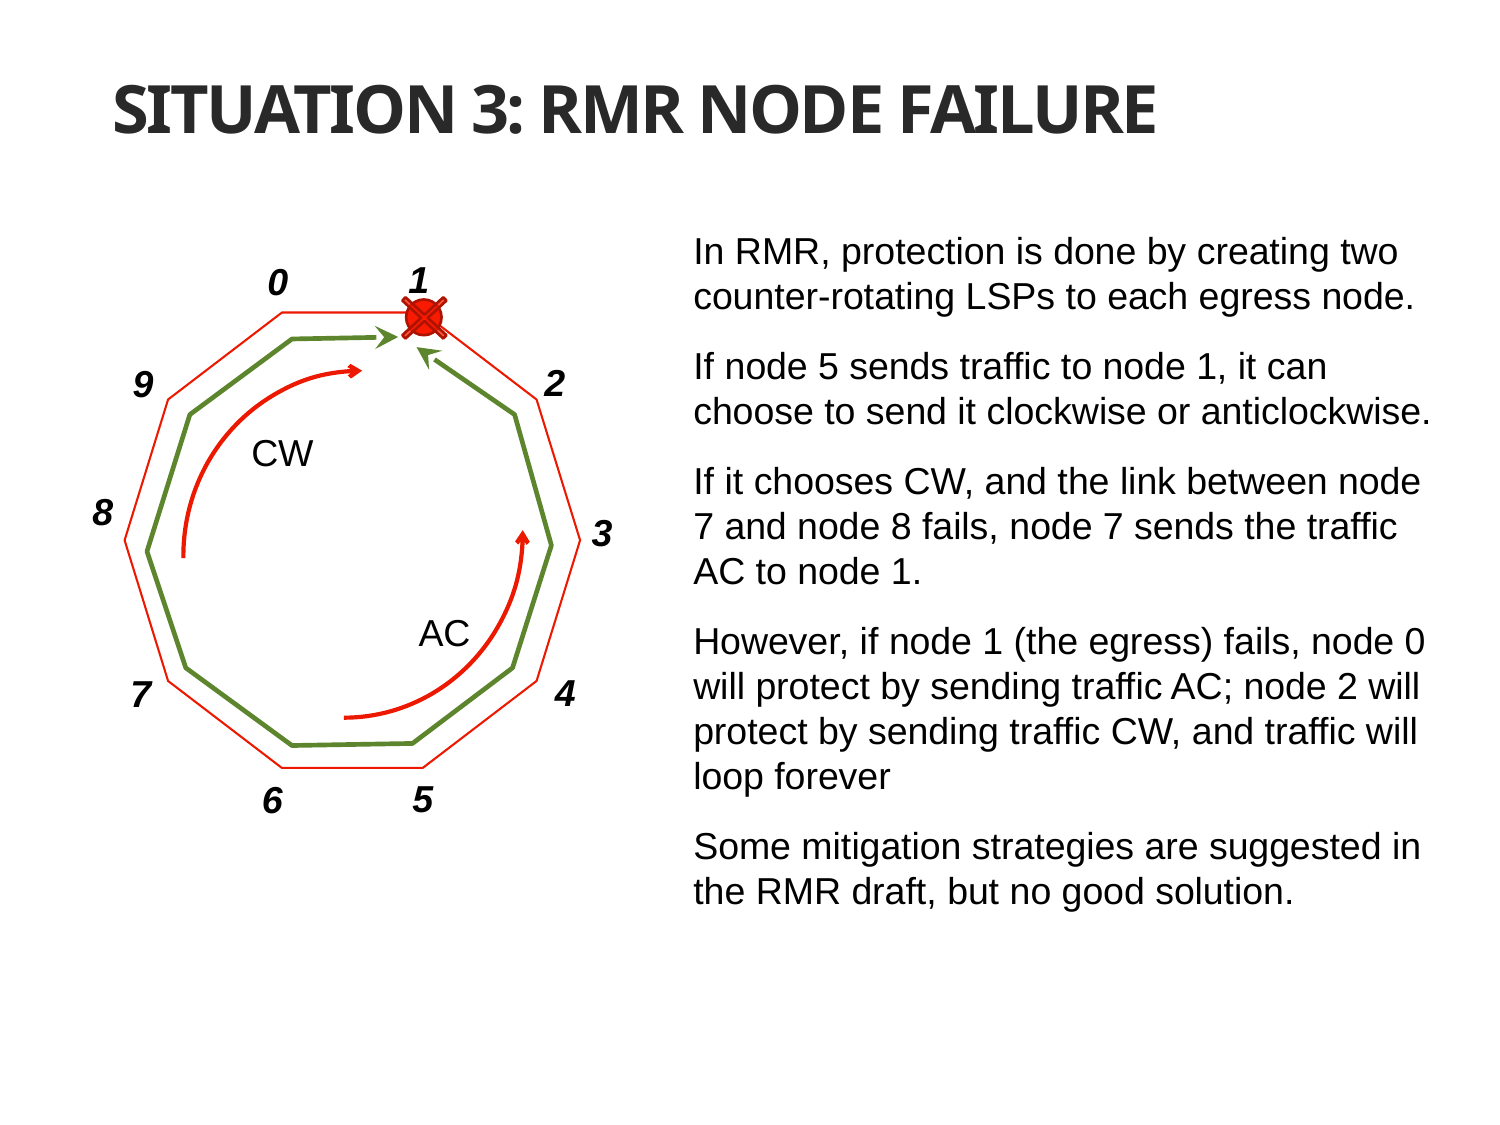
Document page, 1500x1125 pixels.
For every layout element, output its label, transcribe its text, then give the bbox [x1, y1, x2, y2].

text_box [182, 364, 363, 559]
text_box [343, 530, 530, 719]
text_box AC [403, 601, 486, 662]
text_box [414, 324, 435, 337]
text_box 5 [397, 768, 448, 828]
text_box [145, 327, 553, 747]
text_box [404, 308, 418, 328]
text_box 2 [529, 351, 580, 411]
text_box In RMR, protection is done by creating two counter-rotating LSPs to each egress node. If node 5 sends traffic to node 1, it can choose to send it clockwise or anticlockwise. If it chooses CW, and the link between node 7 and node 8 fails, node 7 sends the traffic AC to node 1. However, if node 1 (the egress) fails, node 0 will protect by sending traffic AC; node 2 will protect by sending traffic CW, and traffic will loop forever Some mitigation strategies are suggested in the RMR draft, but no good solution. [678, 219, 1455, 920]
title Situation 3: RMR node Failure [75, 47, 1295, 178]
text_box 3 [576, 501, 628, 562]
text_box [431, 309, 443, 327]
text_box CW [236, 422, 329, 482]
text_box 8 [77, 480, 128, 541]
text_box 0 [252, 250, 303, 311]
text_box 4 [539, 661, 591, 722]
text_box 6 [246, 768, 298, 829]
text_box [124, 311, 576, 769]
text_box 1 [393, 248, 444, 308]
text_box 7 [115, 662, 167, 723]
text_box [413, 298, 436, 312]
text_box 9 [117, 352, 169, 412]
text_box [401, 296, 448, 340]
